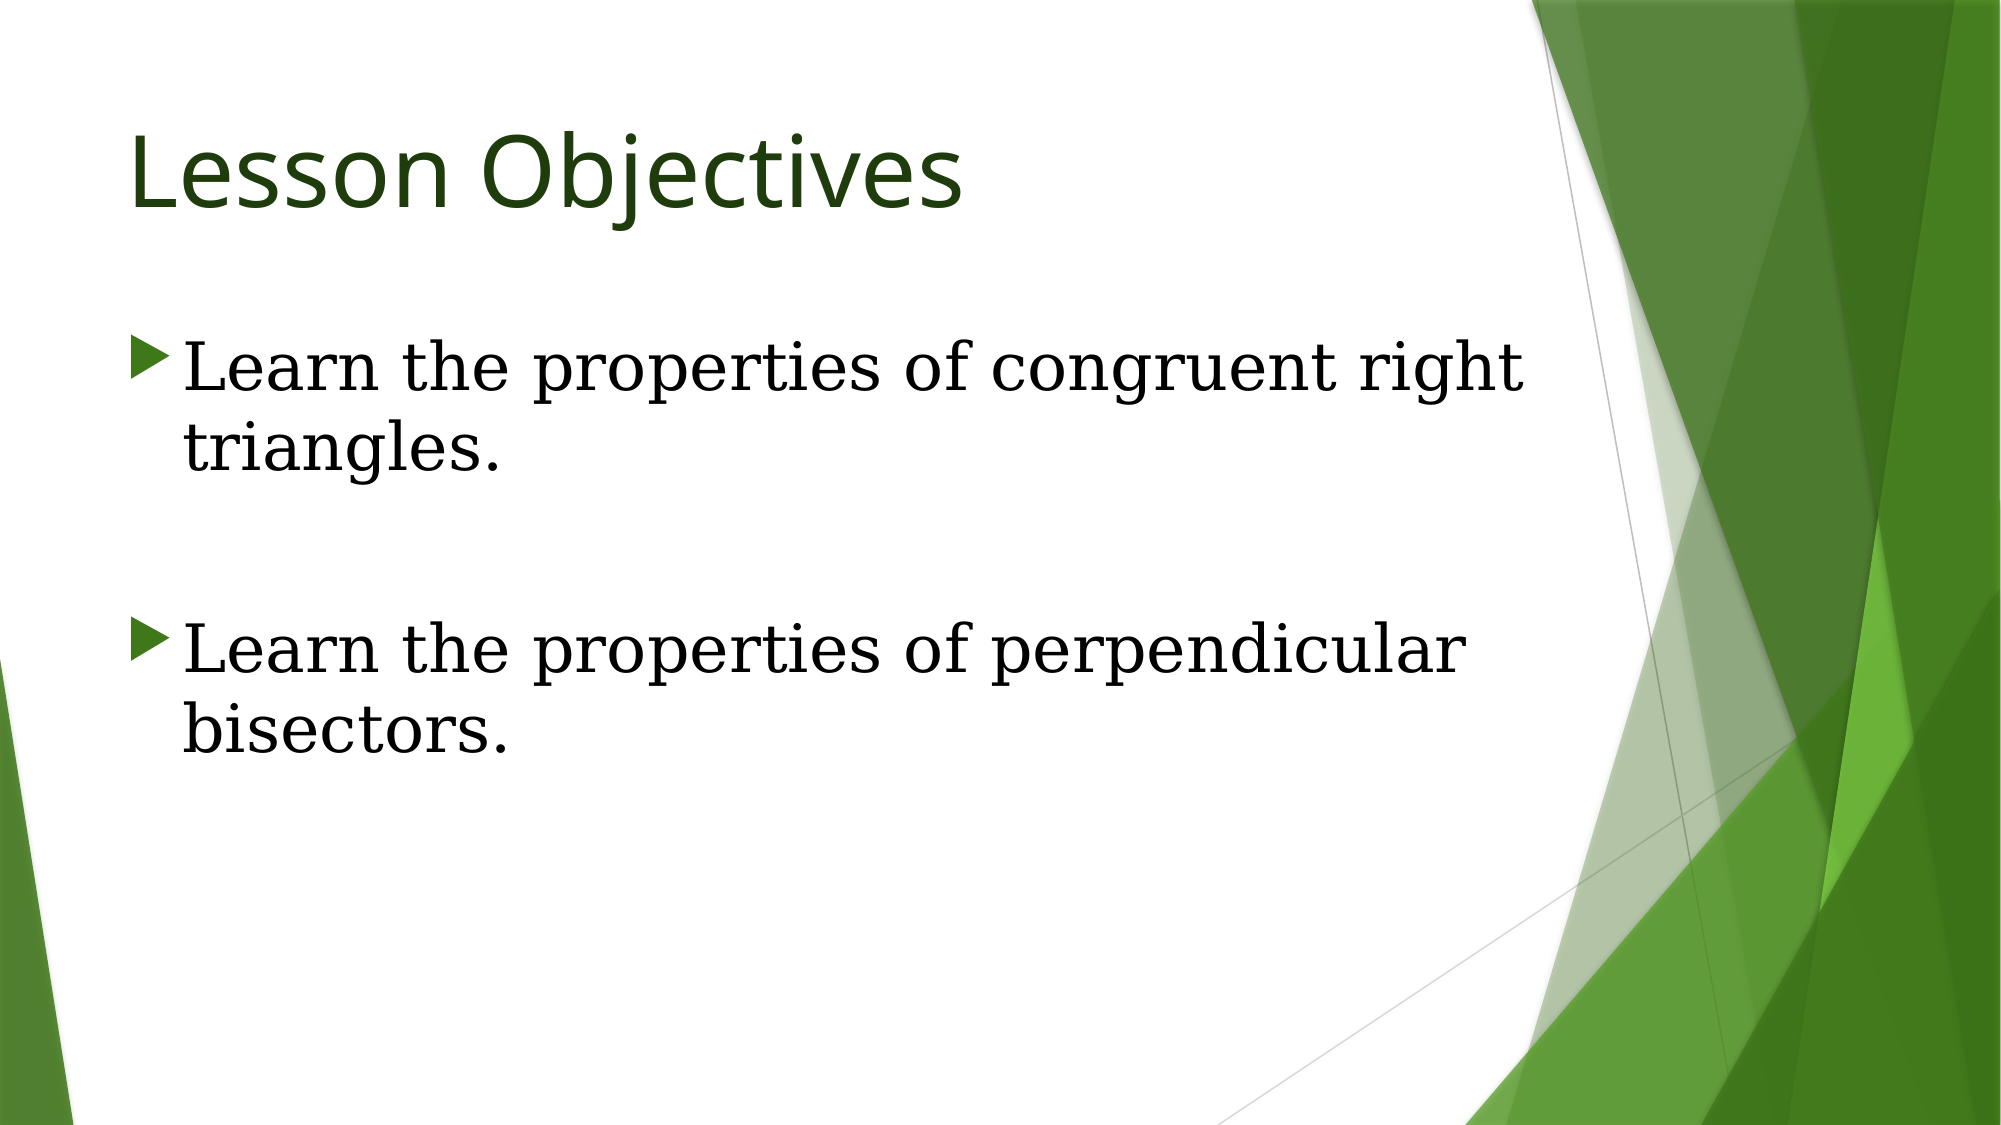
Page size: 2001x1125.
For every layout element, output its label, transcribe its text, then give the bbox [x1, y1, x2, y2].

list Learn the properties of congruent right triangles. Learn the properties of perpendicular bisectors. [111, 316, 1672, 792]
title Lesson Objectives [111, 99, 1522, 316]
